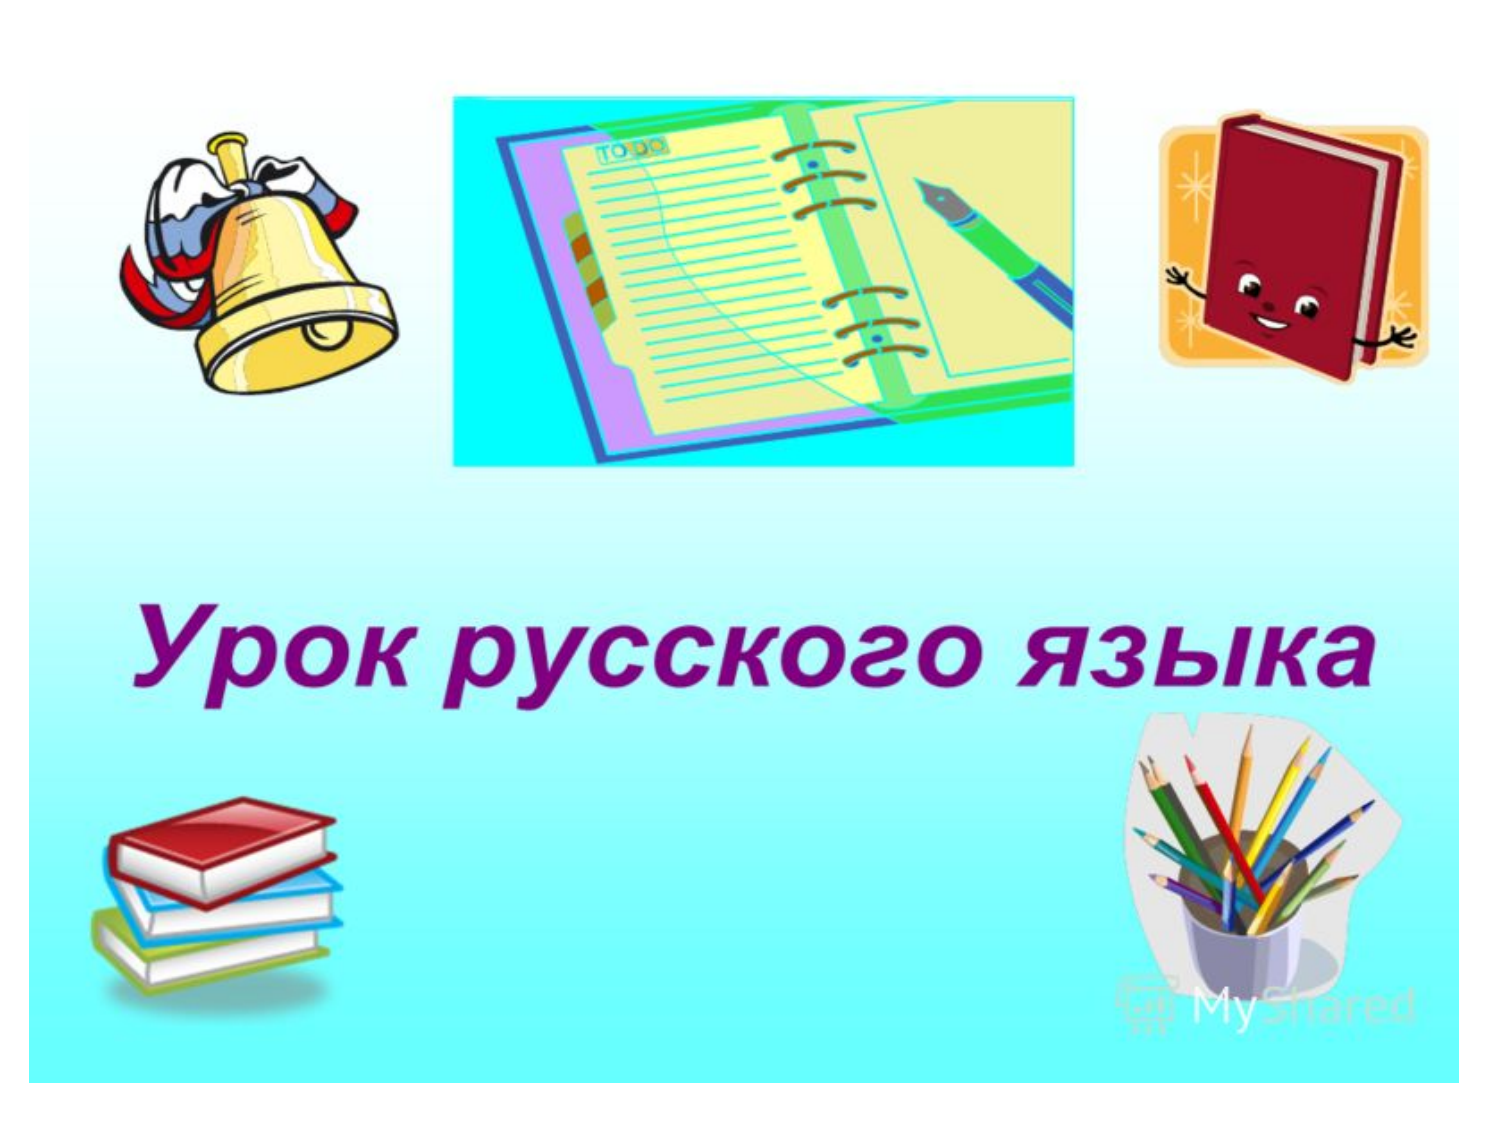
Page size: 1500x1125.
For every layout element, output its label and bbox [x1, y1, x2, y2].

picture [29, 54, 1459, 1083]
